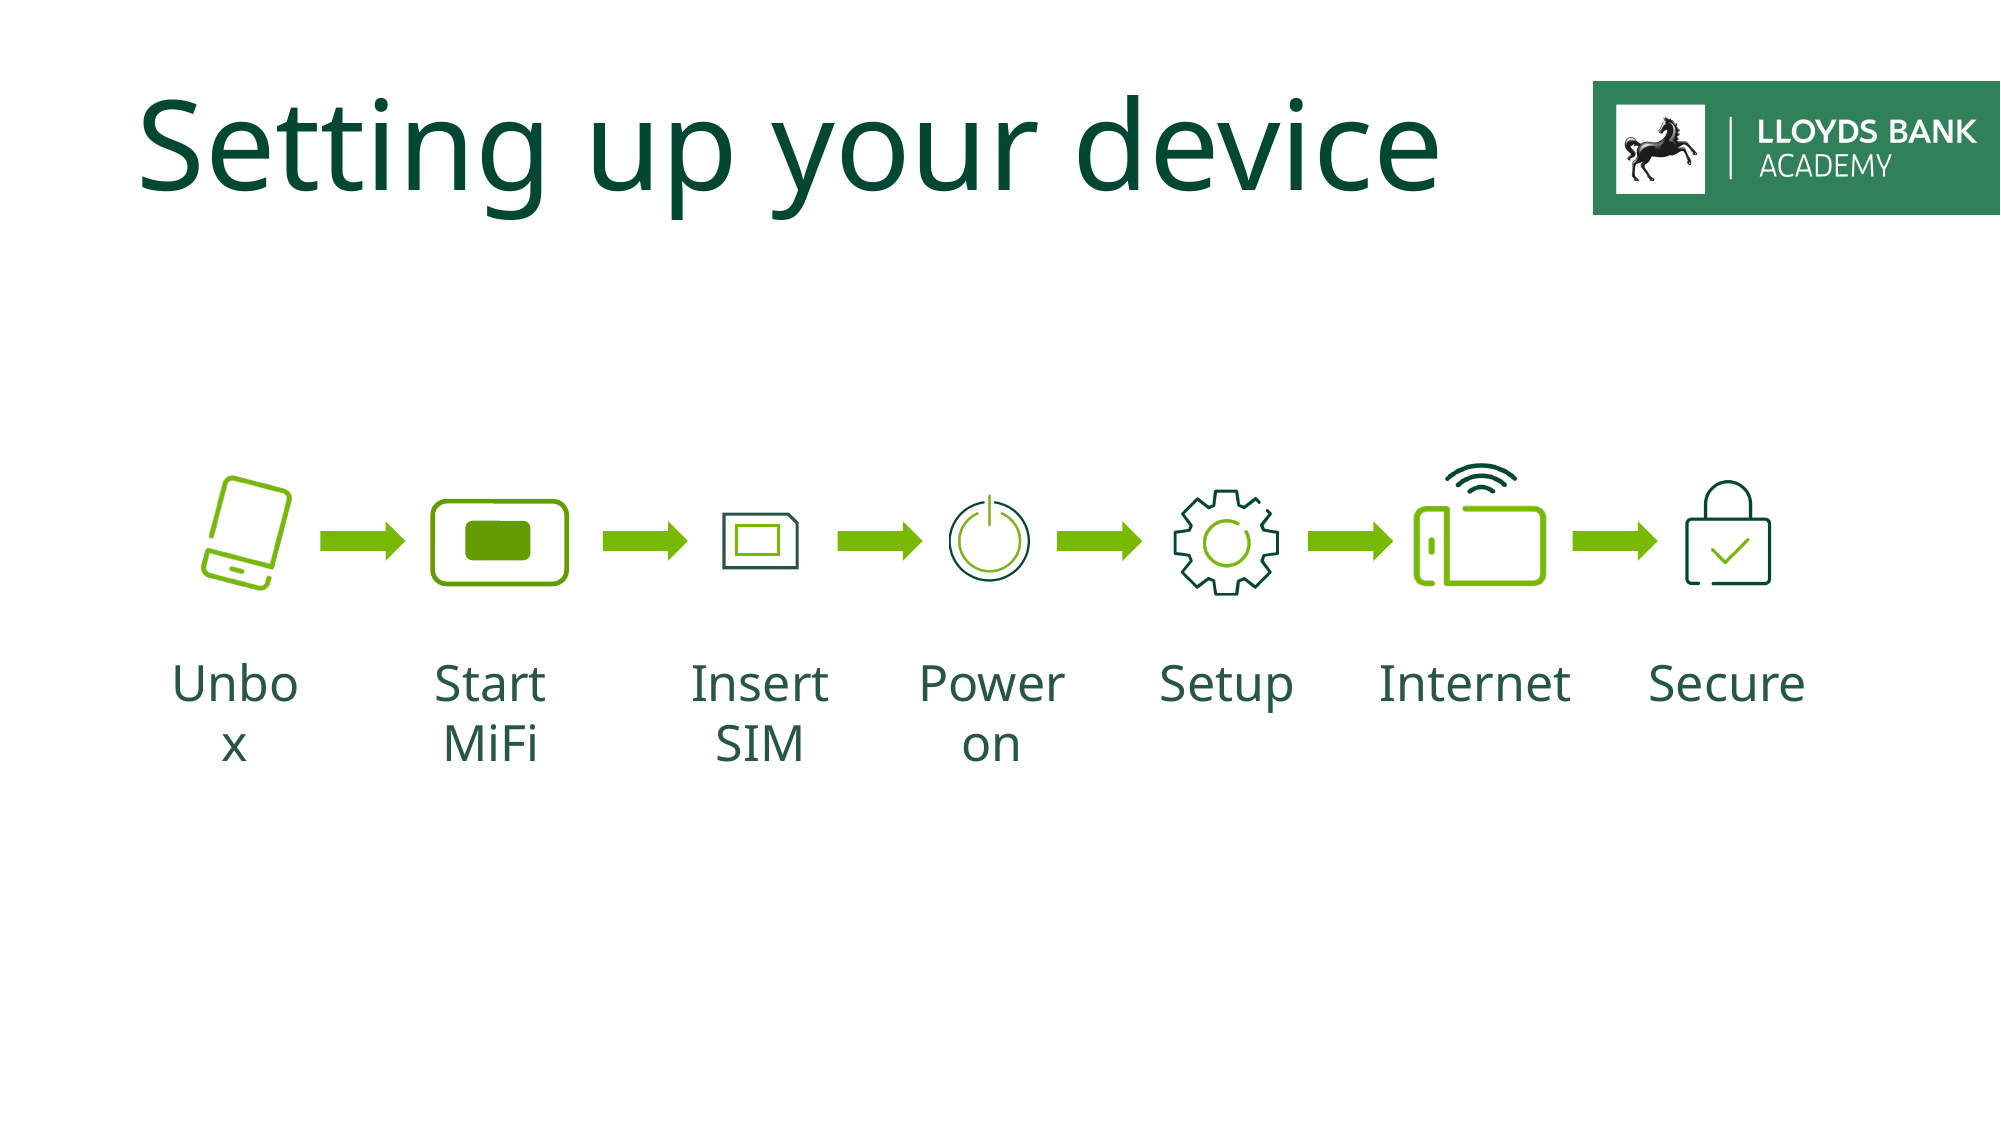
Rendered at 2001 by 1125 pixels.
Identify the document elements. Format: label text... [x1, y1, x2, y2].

text_box Power on [886, 643, 1098, 779]
picture [949, 488, 1036, 587]
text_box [1393, 430, 1549, 600]
text_box [319, 518, 407, 564]
picture [1166, 474, 1289, 602]
text_box Setup [1079, 643, 1334, 719]
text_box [723, 514, 798, 568]
text_box [601, 518, 690, 564]
text_box [465, 520, 531, 561]
picture [1639, 452, 1817, 630]
text_box Internet [1334, 643, 1587, 719]
text_box [1307, 518, 1393, 564]
text_box Insert SIM [673, 643, 848, 779]
text_box Secure [1587, 643, 1869, 719]
text_box [1571, 518, 1639, 564]
text_box [431, 500, 568, 585]
picture [190, 469, 307, 612]
text_box Unbox [148, 643, 322, 779]
text_box [836, 518, 925, 564]
list Setting up your device [121, 75, 1579, 221]
picture [1593, 81, 2000, 215]
text_box Start MiFi [404, 643, 578, 779]
text_box [1056, 518, 1144, 564]
